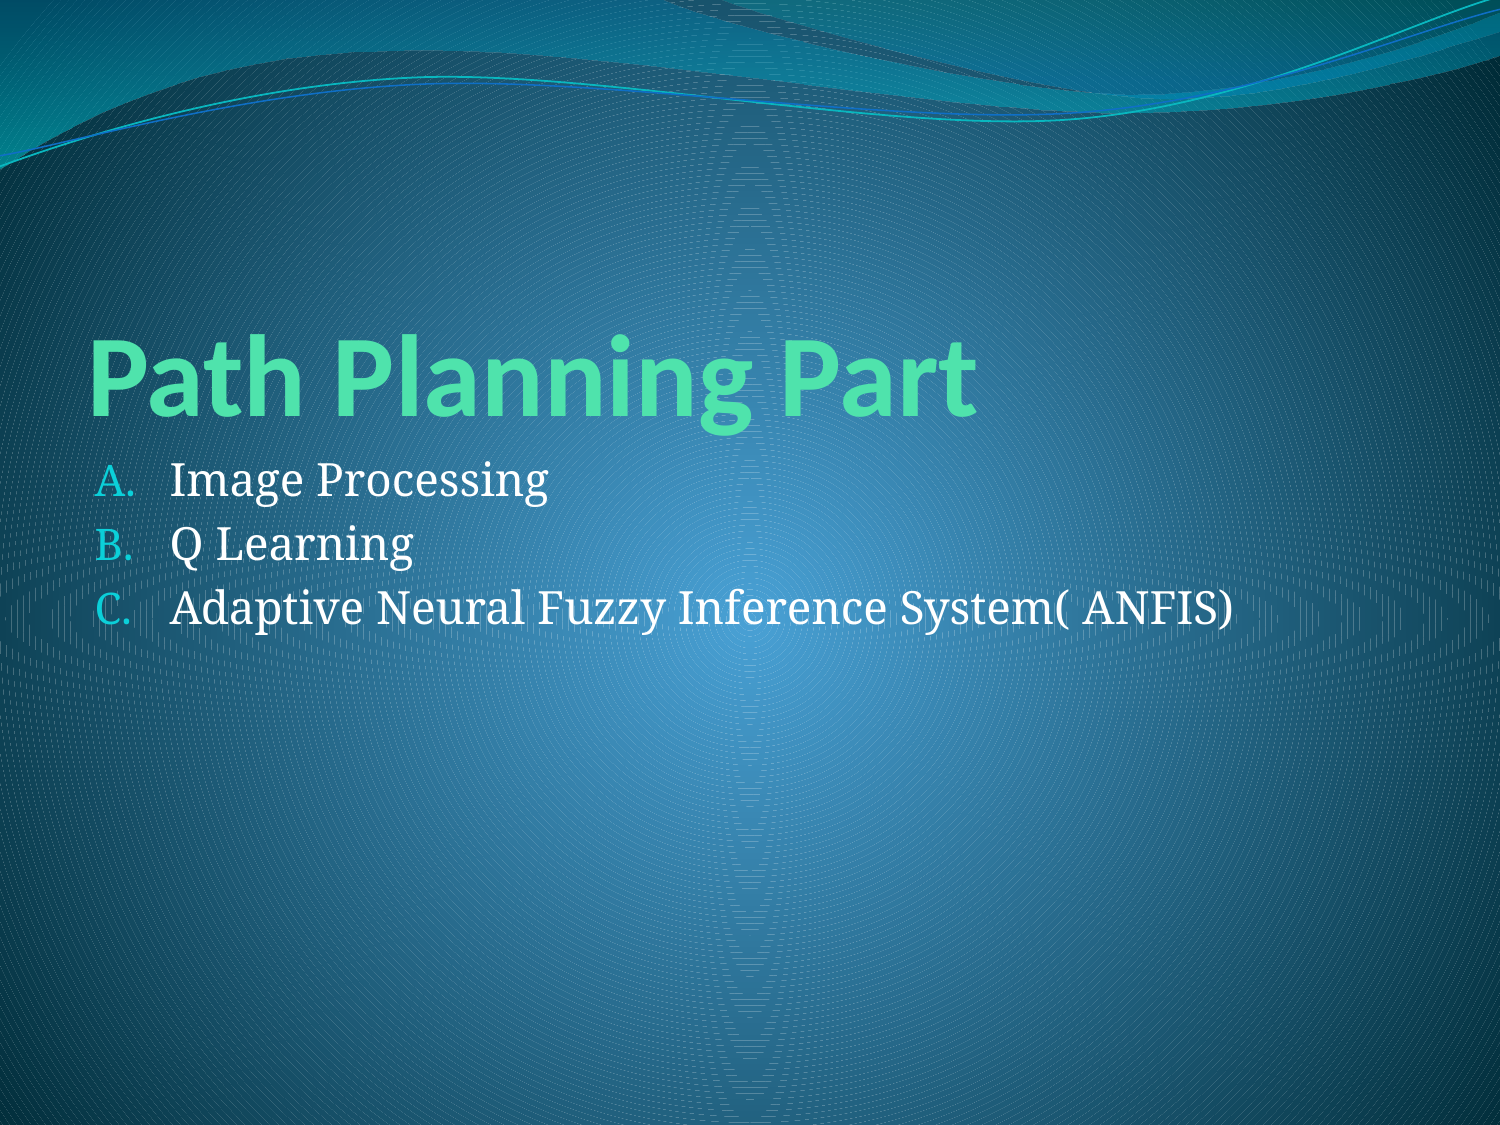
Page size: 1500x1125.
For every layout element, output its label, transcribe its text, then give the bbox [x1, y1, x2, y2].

title Path Planning Part [86, 216, 1362, 440]
list Image Processing Q Learning Adaptive Neural Fuzzy Inference System( ANFIS) [86, 443, 1362, 692]
